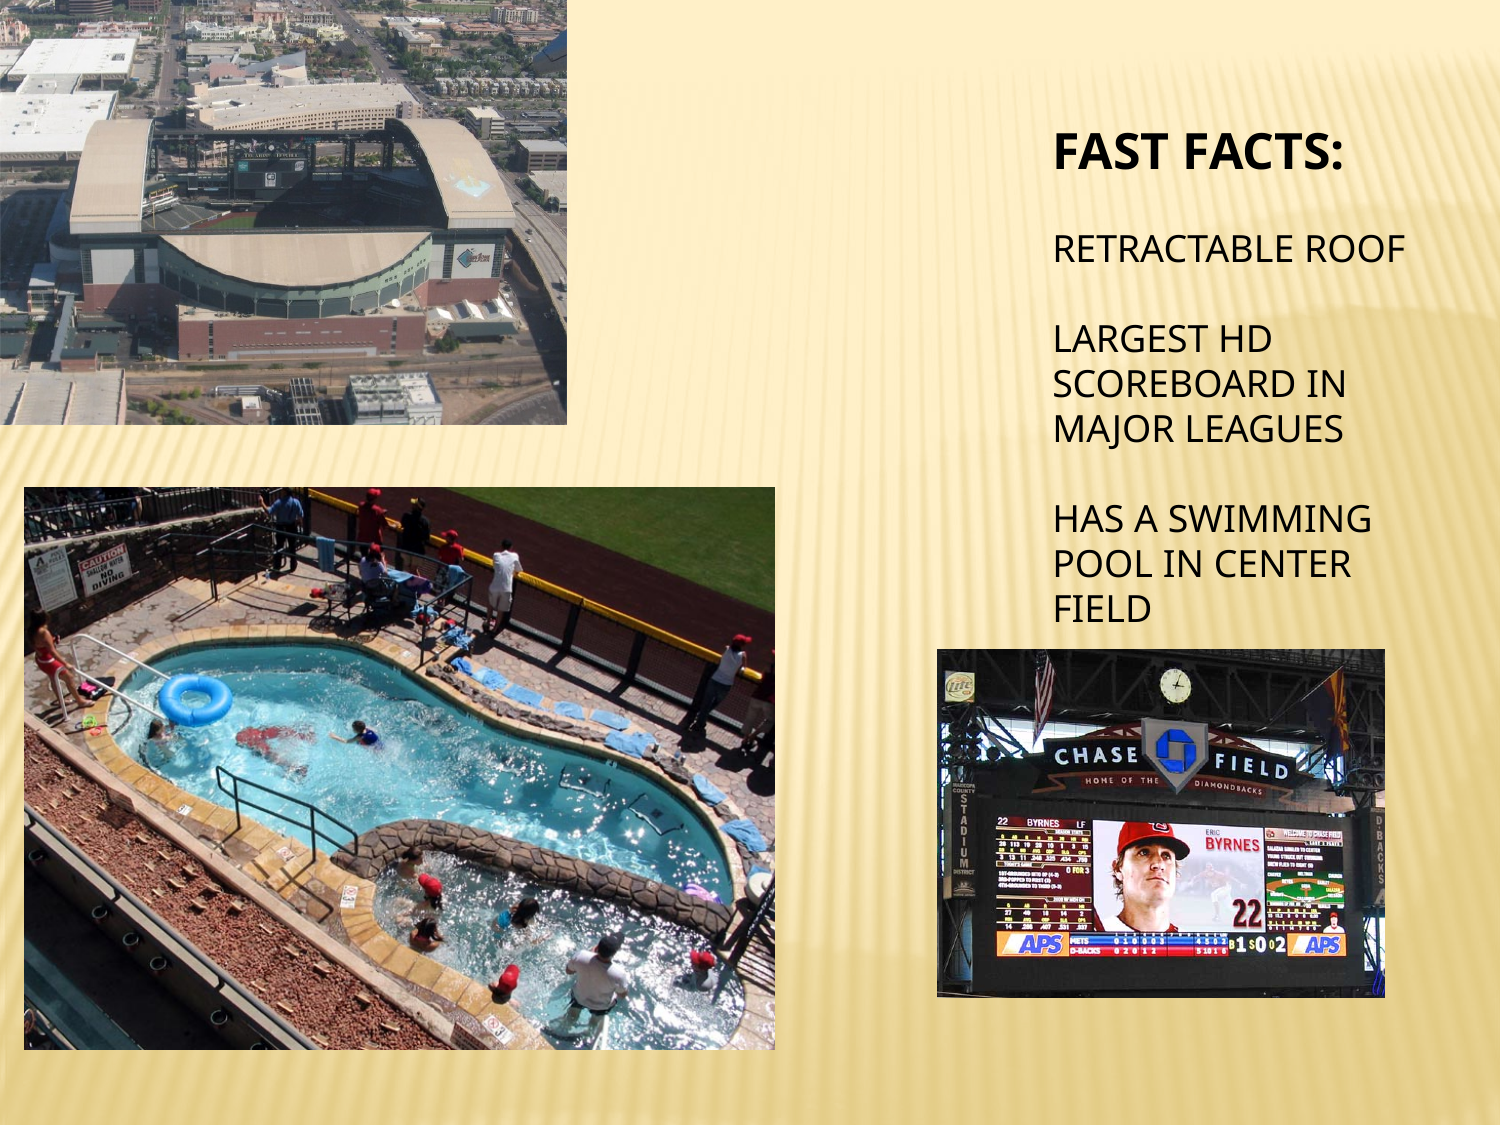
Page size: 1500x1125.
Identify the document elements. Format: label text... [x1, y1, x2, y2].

picture [24, 487, 776, 1051]
text_box FAST FACTS: RETRACTABLE ROOF LARGEST HD SCOREBOARD IN MAJOR LEAGUES HAS A SWIMMING POOL IN CENTER FIELD [1037, 112, 1450, 638]
picture [937, 649, 1385, 998]
picture [0, 0, 567, 426]
